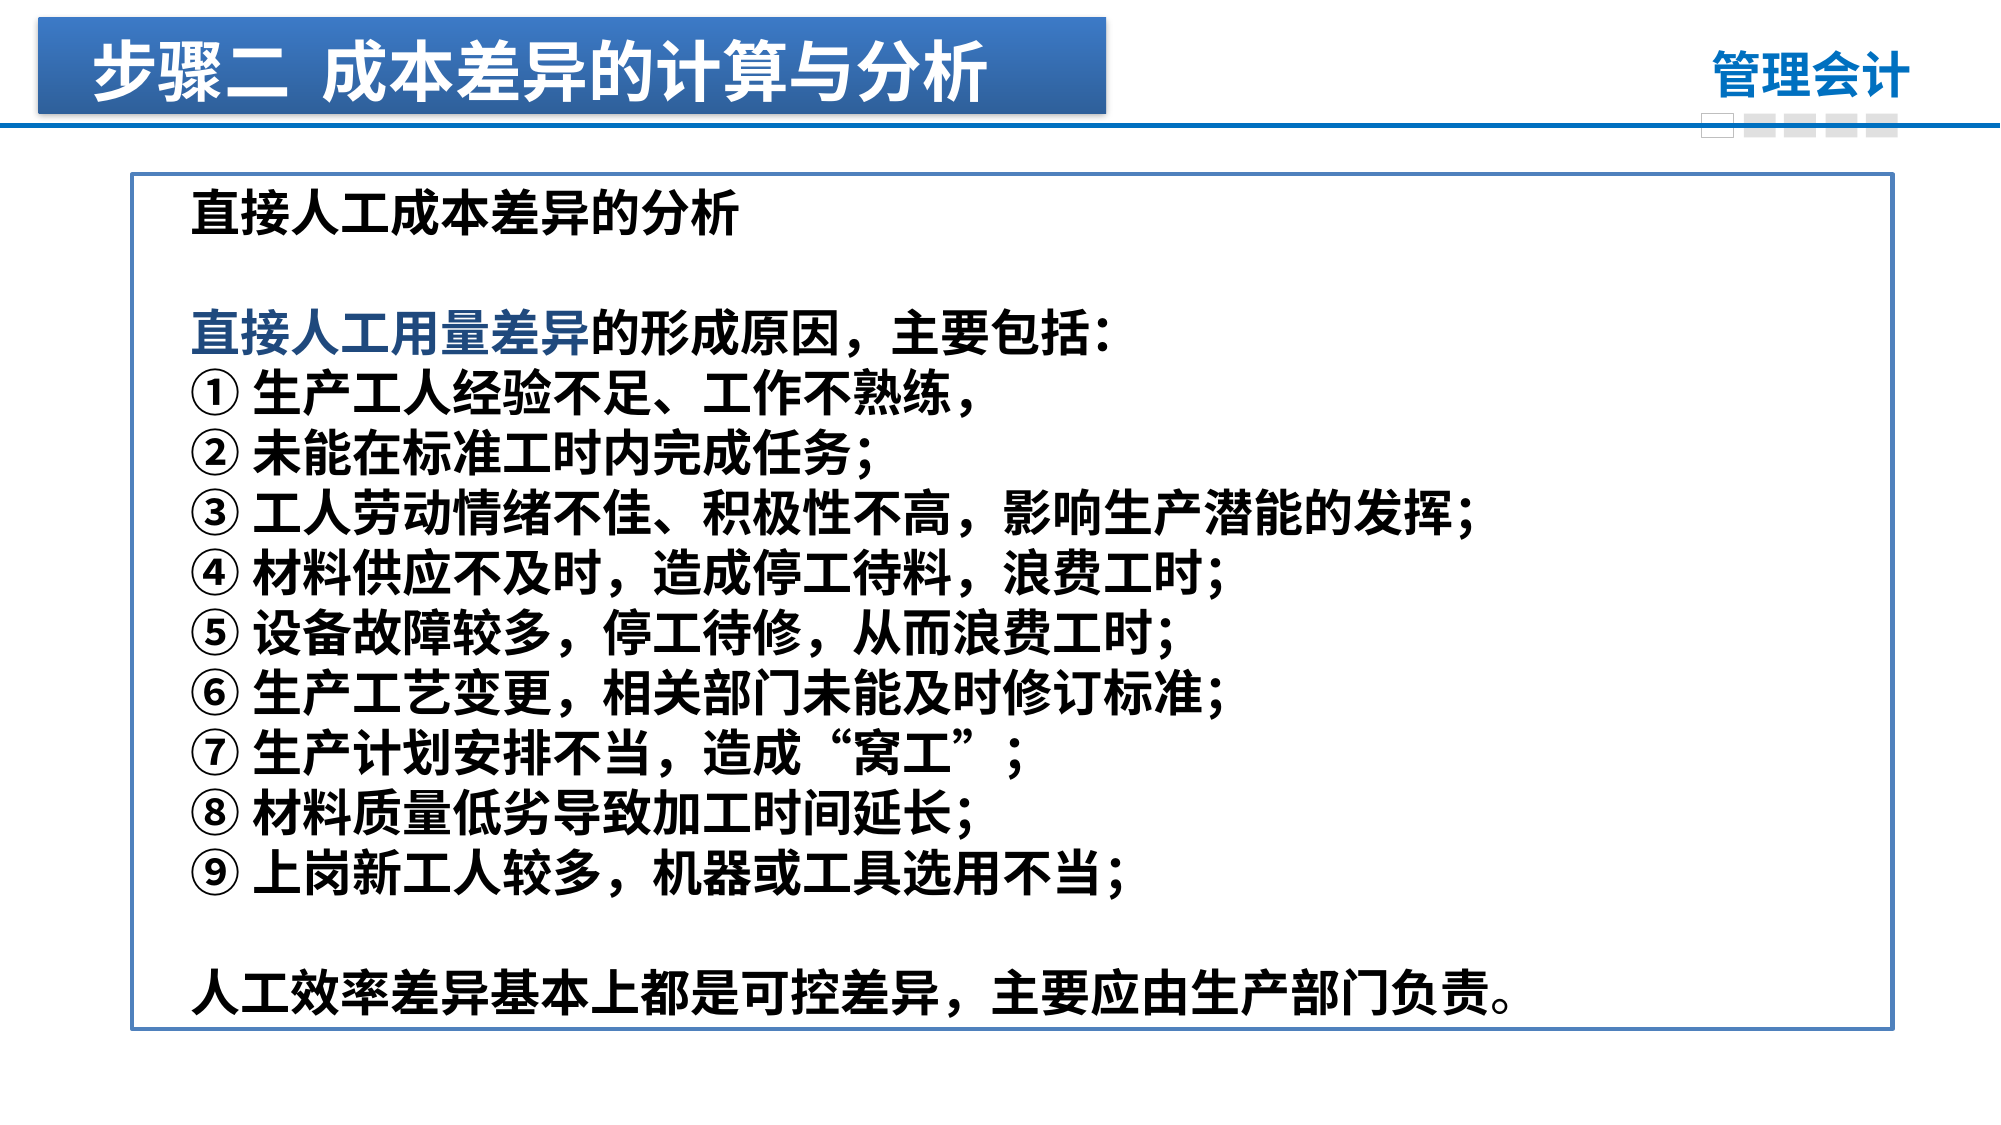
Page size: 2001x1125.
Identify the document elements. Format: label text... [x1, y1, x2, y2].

text_box 直接人工成本差异的分析 直接人工用量差异的形成原因，主要包括： ①生产工人经验不足、工作不熟练， ②未能在标准工时内完成任务； ③工人劳动情绪不佳、积极性不高，影响生产潜能的发挥； ④材料供应不及时，造成停工待料，浪费工时； ⑤设备故障较多，停工待修，从而浪费工时； ⑥生产工艺变更，相关部门未能及时修订标准； ⑦生产计划安排不当，造成“窝工”； ⑧材料质量低劣导致加工时间延长； ⑨上岗新工人较多，机器或工具选用不当； 人工效率差异基本上都是可控差异，主要应由生产部门负责。 [130, 172, 1895, 1031]
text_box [38, 17, 1107, 119]
